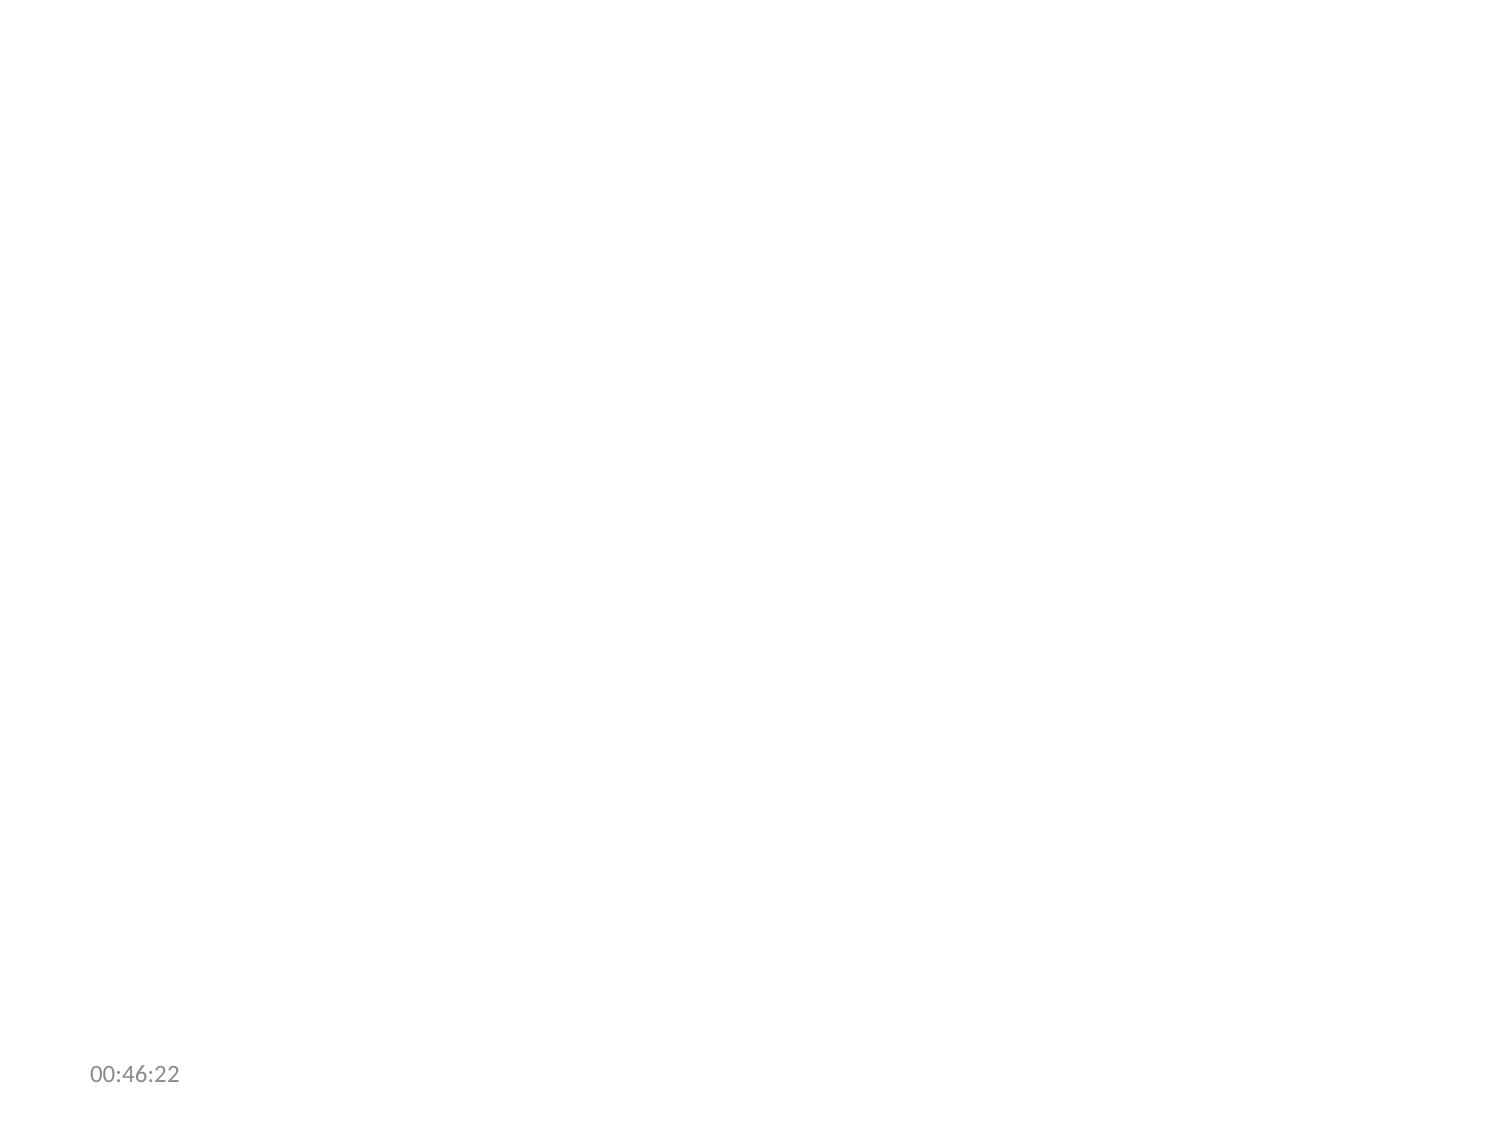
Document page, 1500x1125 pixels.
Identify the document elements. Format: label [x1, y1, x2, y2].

slide_number [75, 1042, 425, 1103]
